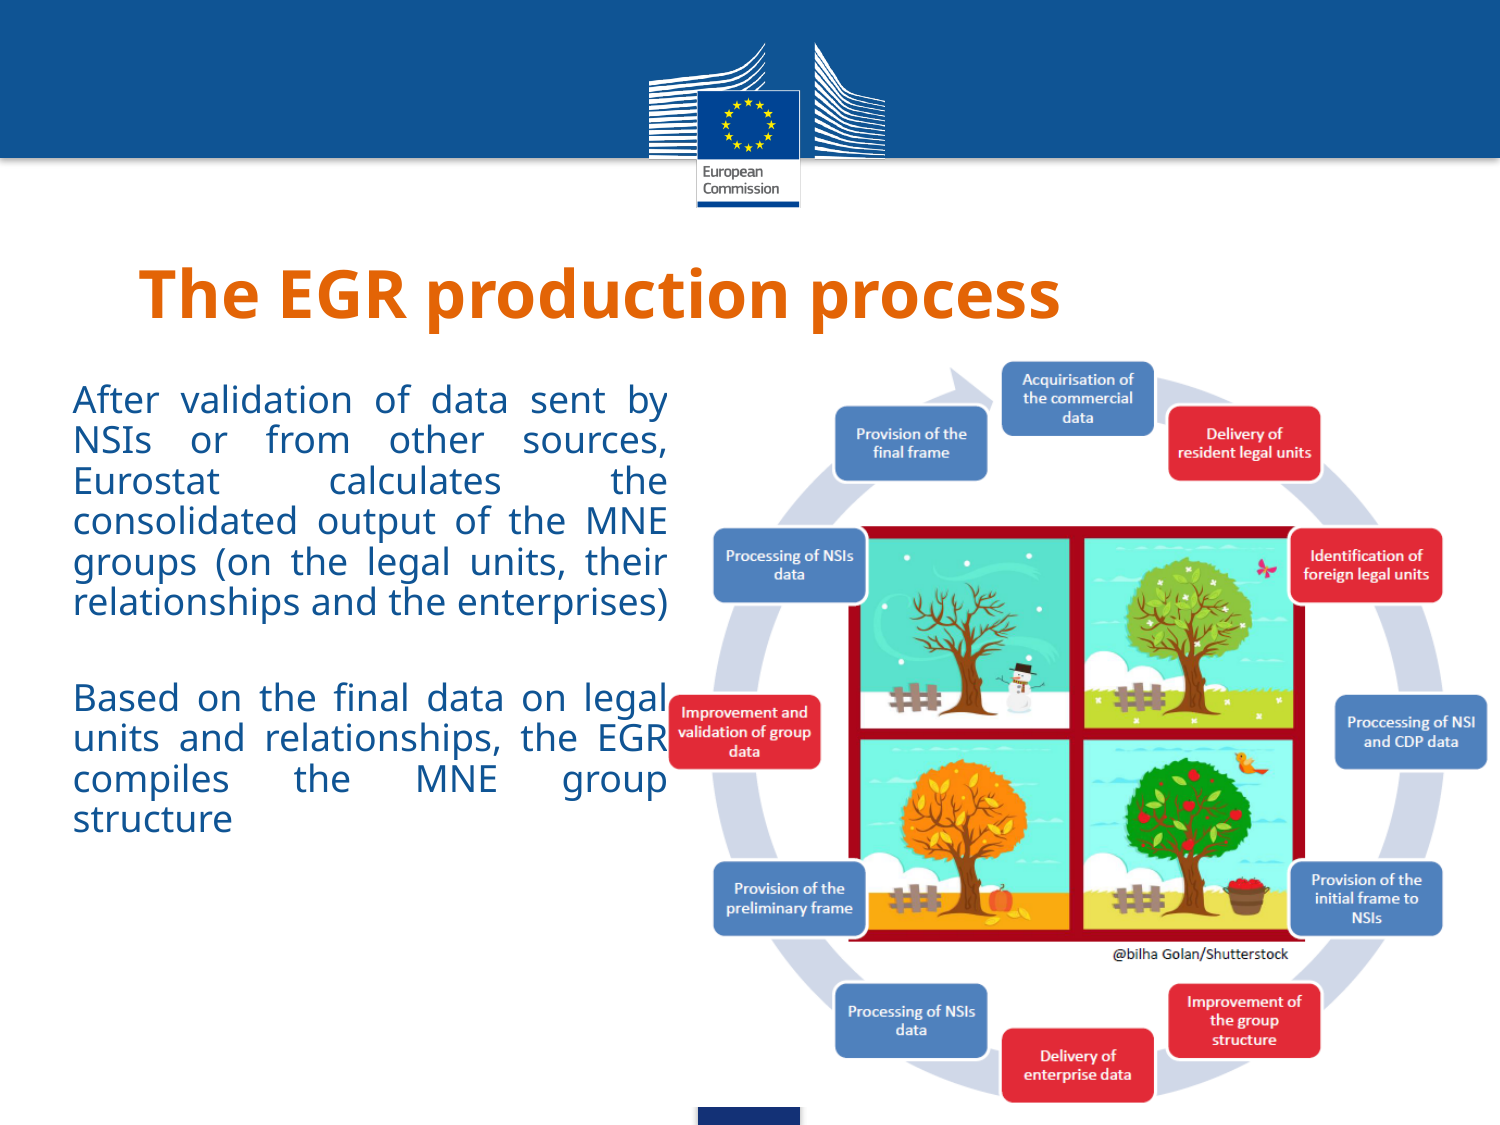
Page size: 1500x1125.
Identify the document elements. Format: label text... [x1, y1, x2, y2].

title The EGR production process [64, 219, 1459, 373]
picture [667, 349, 1491, 1108]
picture [649, 42, 885, 208]
text_box After validation of data sent by NSIs or from other sources, Eurostat calculates the consolidated output of the MNE groups (on the legal units, their relationships and the enterprises) Based on the final data on legal units and relationships, the EGR compiles the MNE group structure [57, 373, 662, 1071]
